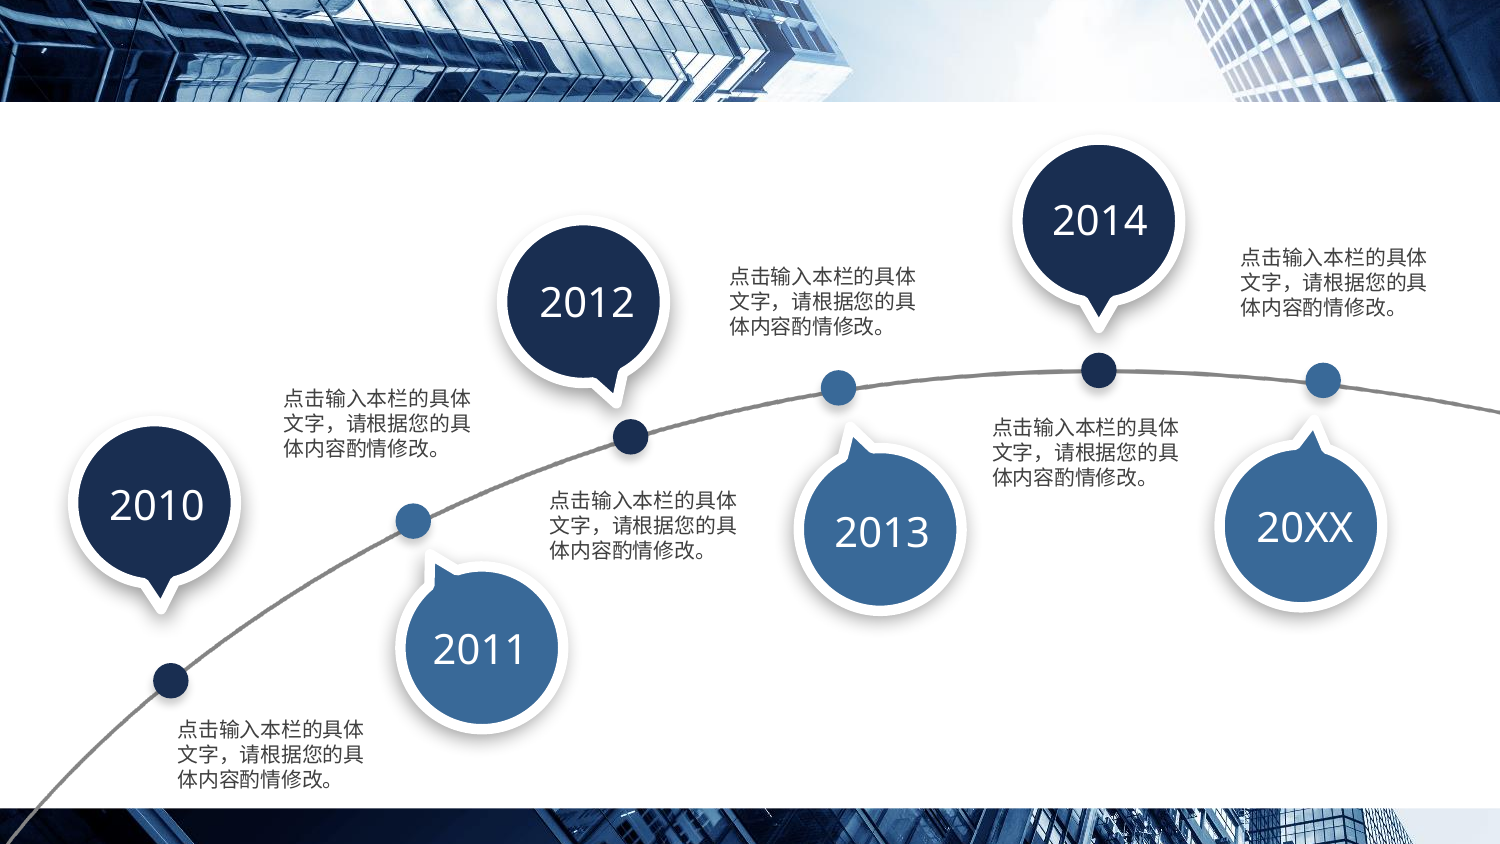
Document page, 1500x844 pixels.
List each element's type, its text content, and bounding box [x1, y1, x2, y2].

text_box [795, 423, 958, 612]
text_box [1017, 139, 1181, 328]
text_box 点击输入本栏的具体文字，请根据您的具体内容酌情修改。 [714, 256, 948, 334]
text_box [136, 33, 177, 99]
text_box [73, 421, 237, 610]
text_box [1221, 419, 1384, 608]
text_box 点击输入本栏的具体文字，请根据您的具体内容酌情修改。 [1226, 237, 1459, 327]
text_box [394, 542, 557, 731]
picture [0, 0, 1500, 102]
picture [0, 334, 1500, 844]
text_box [505, 219, 669, 408]
